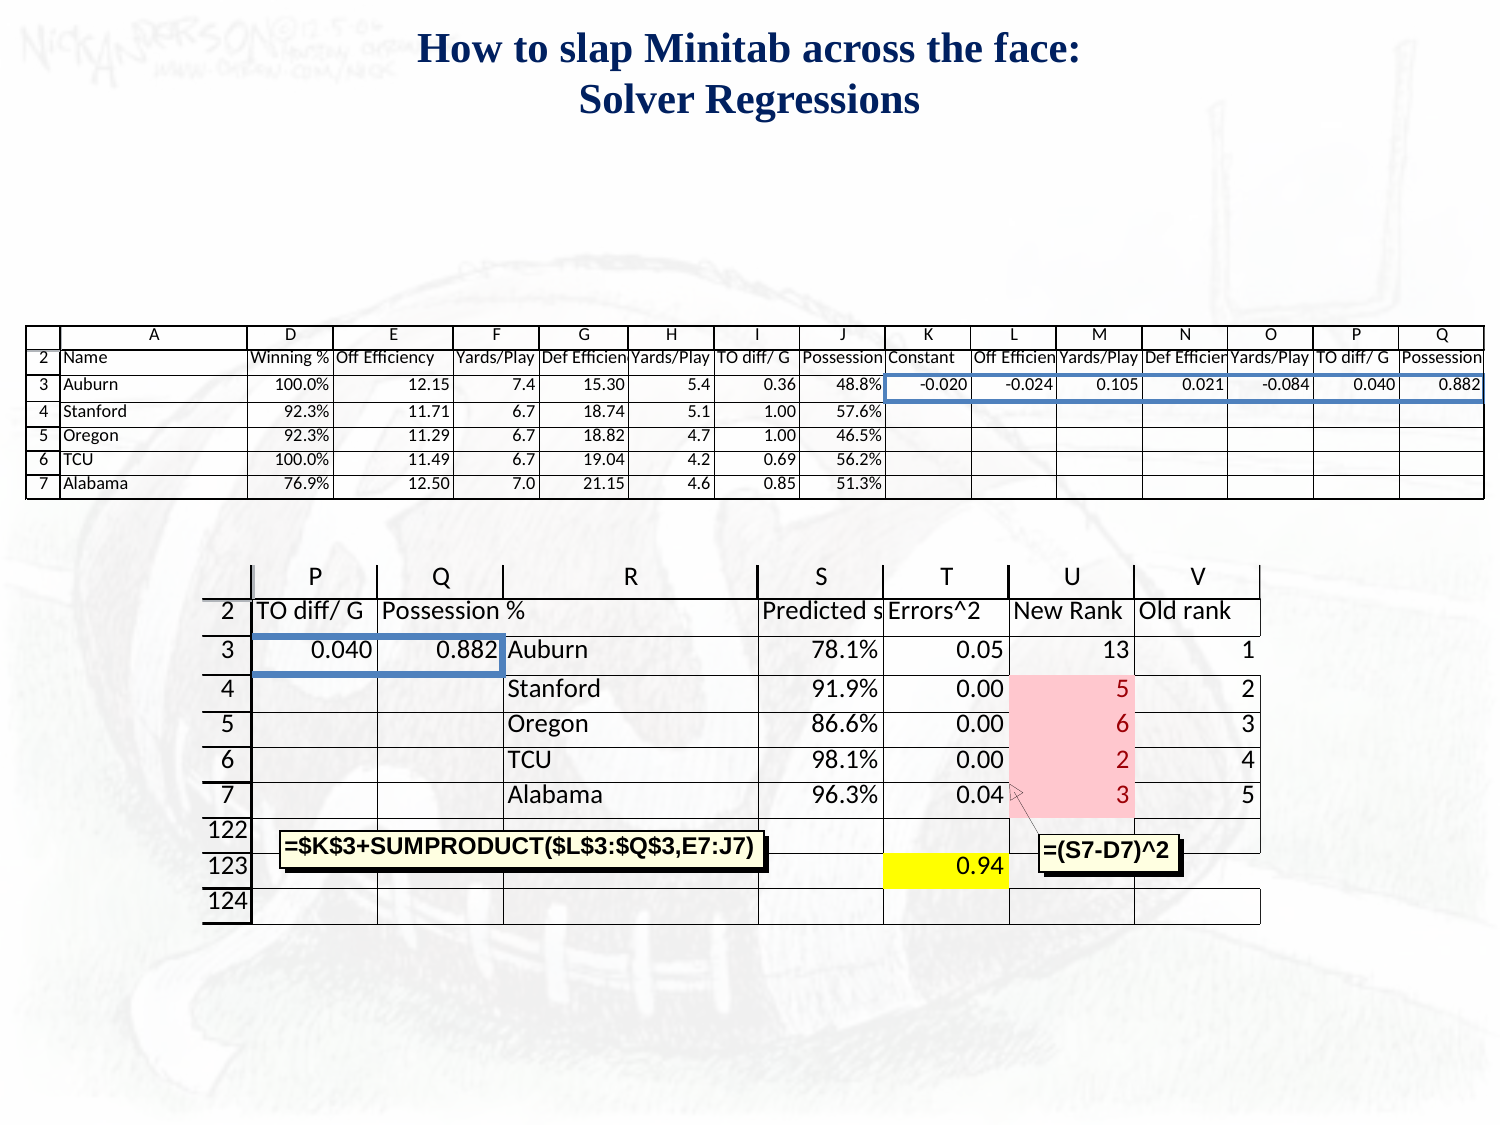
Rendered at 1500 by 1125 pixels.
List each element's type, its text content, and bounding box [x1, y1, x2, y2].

picture [24, 324, 1486, 501]
picture [199, 562, 1262, 926]
title How to slap Minitab across the face: Solver Regressions [75, 12, 1425, 130]
